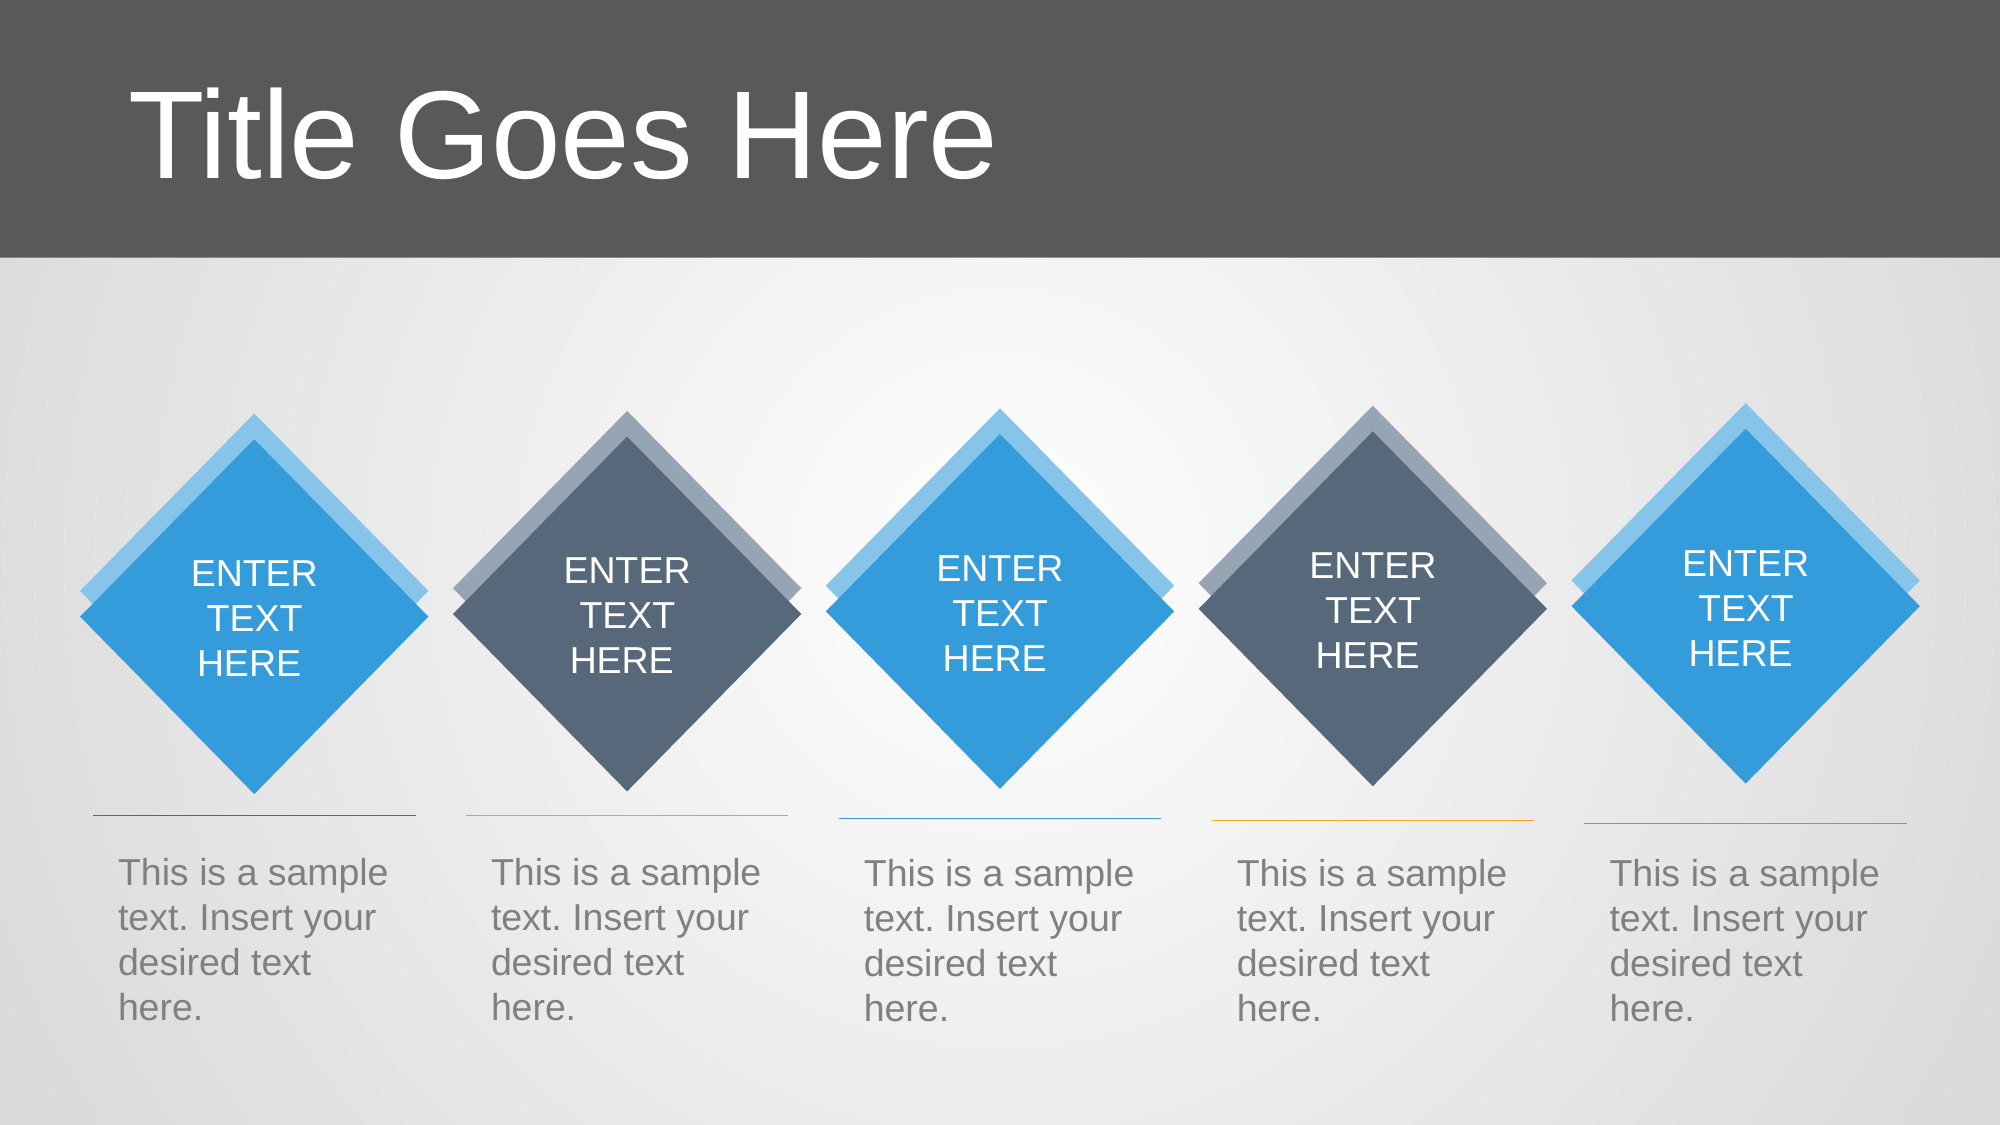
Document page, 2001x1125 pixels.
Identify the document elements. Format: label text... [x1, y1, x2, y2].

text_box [452, 410, 802, 792]
text_box This is a sample text. Insert your desired text here. [1594, 841, 1897, 1037]
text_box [0, 0, 2000, 258]
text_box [80, 413, 429, 794]
text_box This is a sample text. Insert your desired text here. [849, 841, 1151, 1037]
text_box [1198, 405, 1547, 787]
text_box This is a sample text. Insert your desired text here. [103, 840, 406, 1035]
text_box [825, 408, 1175, 789]
text_box This is a sample text. Insert your desired text here. [1222, 841, 1524, 1037]
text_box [1571, 402, 1920, 784]
text_box This is a sample text. Insert your desired text here. [476, 840, 778, 1035]
